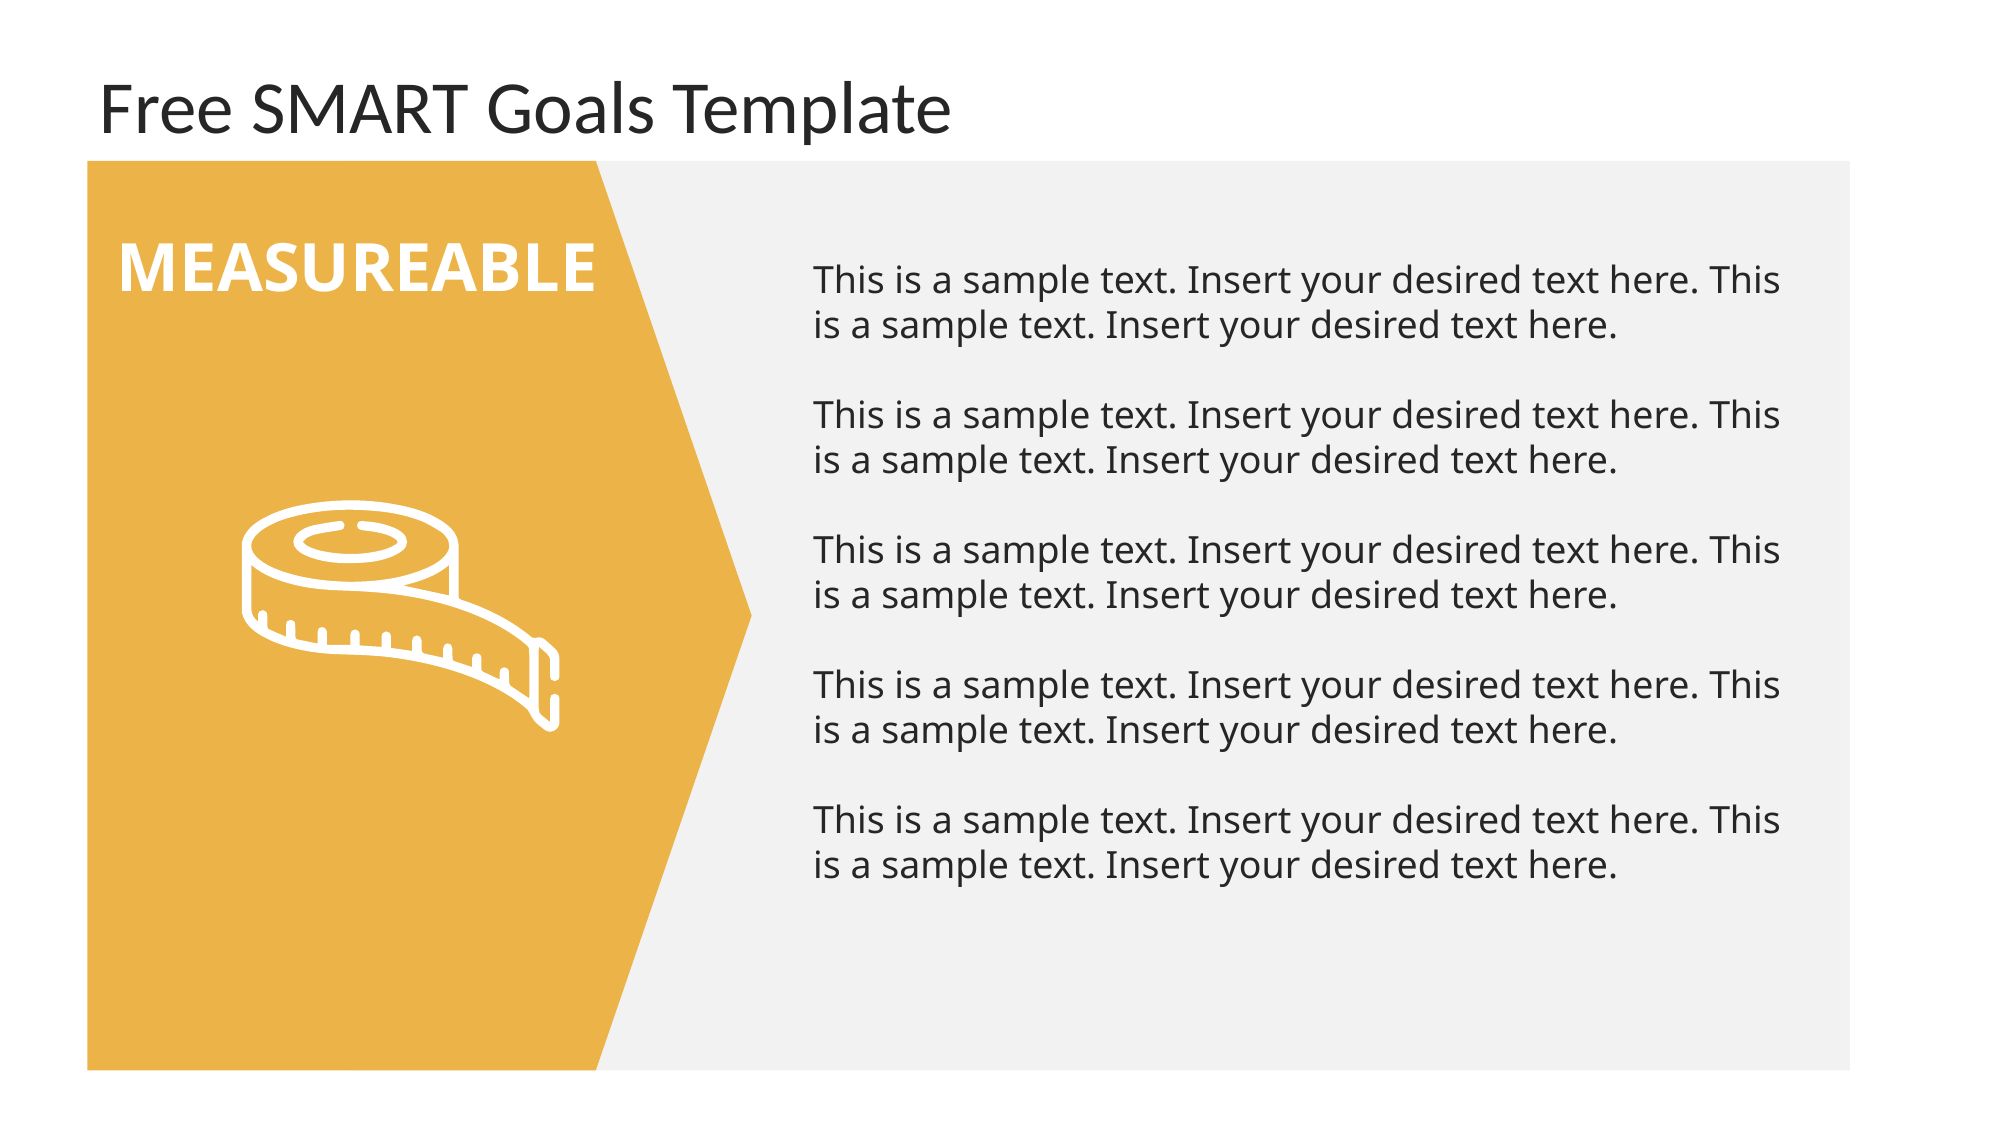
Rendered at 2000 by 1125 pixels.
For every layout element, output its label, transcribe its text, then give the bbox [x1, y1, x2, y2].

text_box This is a sample text. Insert your desired text here. This is a sample text. Insert your desired text here. This is a sample text. Insert your desired text here. This is a sample text. Insert your desired text here. This is a sample text. Insert your desired text here. This is a sample text. Insert your desired text here. This is a sample text. Insert your desired text here. This is a sample text. Insert your desired text here. This is a sample text. Insert your desired text here. This is a sample text. Insert your desired text here. [813, 217, 1792, 1014]
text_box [241, 498, 560, 733]
title Free SMART Goals Template [99, 45, 1900, 162]
text_box [598, 162, 1852, 1072]
text_box MEASUREABLE [116, 222, 723, 308]
text_box [85, 158, 754, 1073]
